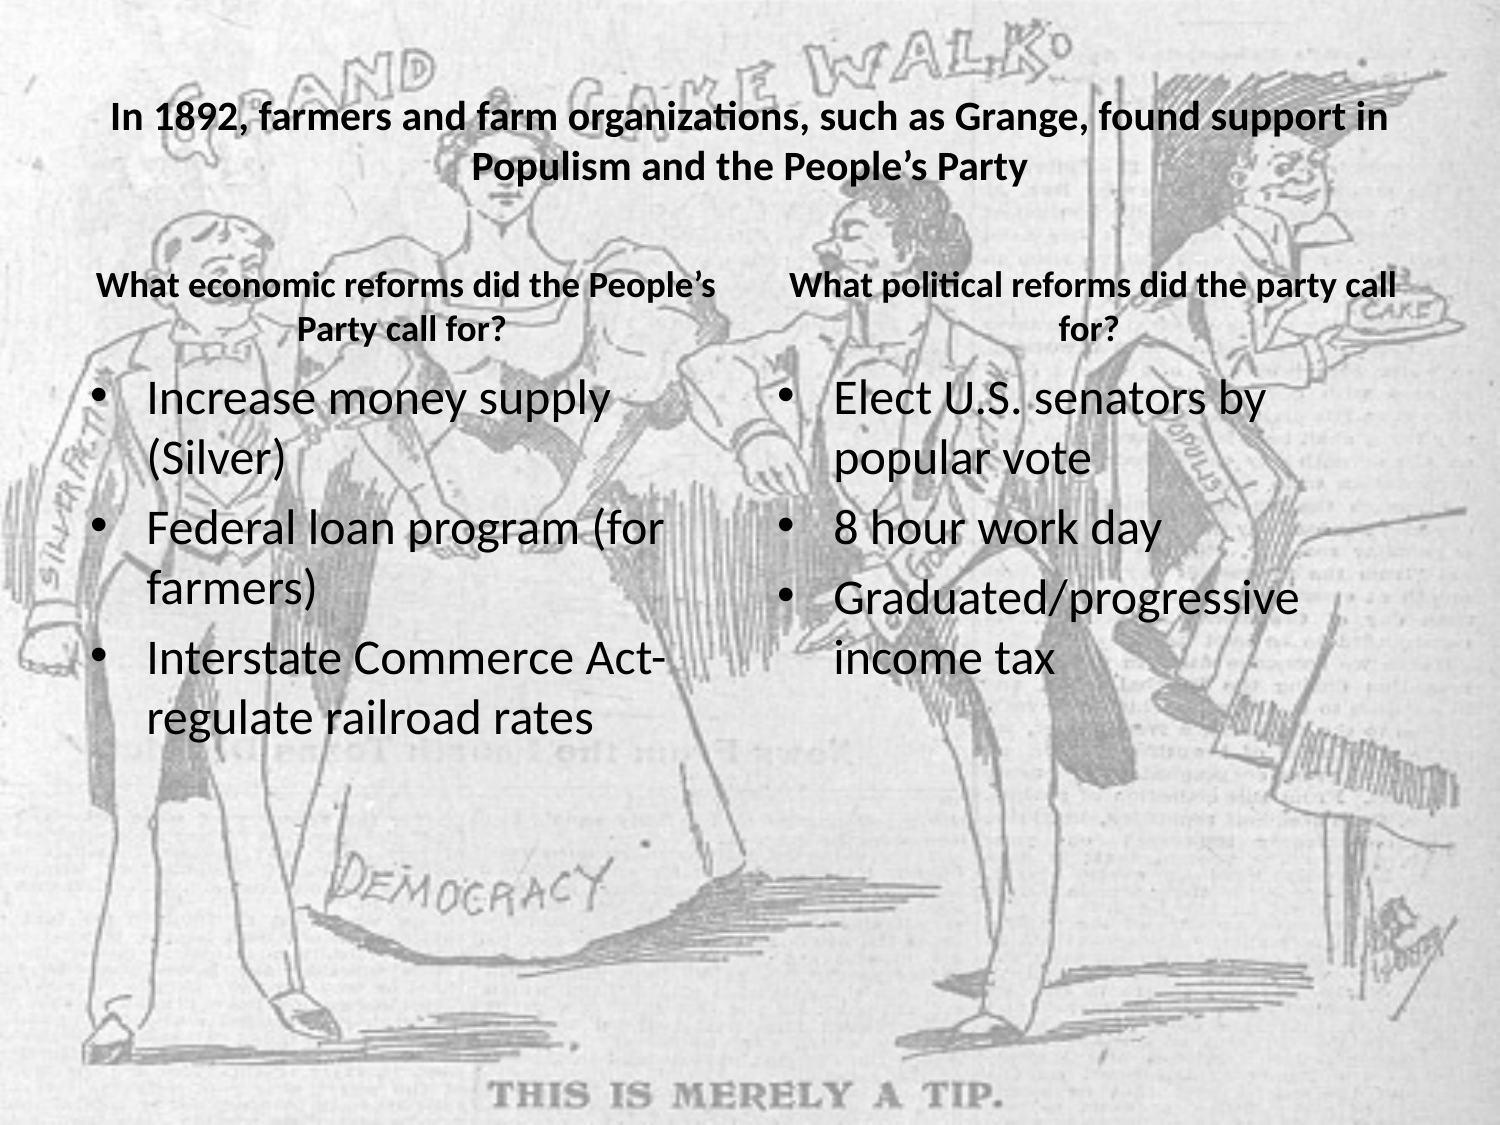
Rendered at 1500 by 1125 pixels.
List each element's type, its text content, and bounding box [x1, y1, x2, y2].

list Increase money supply (Silver) Federal loan program (for farmers) Interstate Commerce Act-regulate railroad rates [75, 356, 738, 1005]
title In 1892, farmers and farm organizations, such as Grange, found support in Populism and the People’s Party [75, 45, 1425, 233]
list What political reforms did the party call for? [761, 251, 1425, 356]
list What economic reforms did the People’s Party call for? [75, 251, 738, 356]
list Elect U.S. senators by popular vote 8 hour work day Graduated/progressive income tax [761, 356, 1425, 1005]
